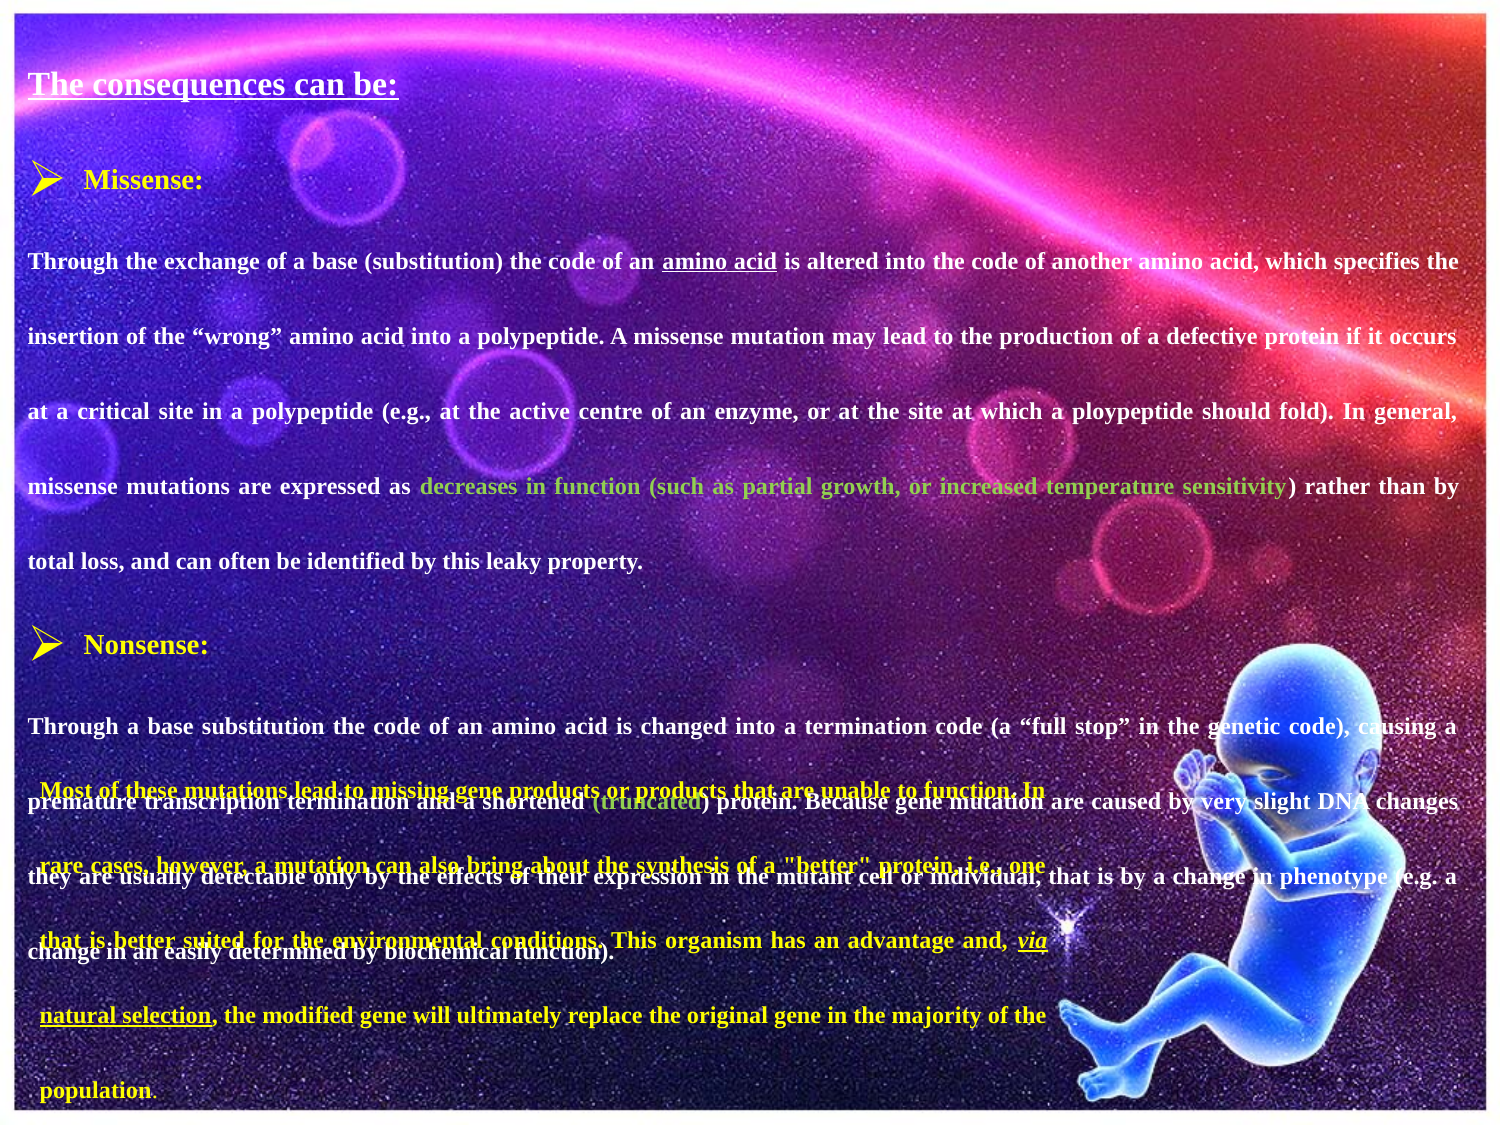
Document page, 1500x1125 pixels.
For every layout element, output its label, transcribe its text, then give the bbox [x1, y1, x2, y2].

list The consequences can be: Missense: Through the exchange of a base (substitution) the code of an amino acid is altered into the code of another amino acid, which specifies the insertion of the “wrong” amino acid into a polypeptide. A missense mutation may lead to the production of a defective protein if it occurs at a critical site in a polypeptide (e.g., at the active centre of an enzyme, or at the site at which a ploypeptide should fold). In general, missense mutations are expressed as decreases in function (such as partial growth, or increased temperature sensitivity) rather than by total loss, and can often be identified by this leaky property. Nonsense: Through a base substitution the code of an amino acid is changed into a termination code (a “full stop” in the genetic code), causing a premature transcription termination and a shortened (truncated) protein. Because gene mutation are caused by very slight DNA changes they are usually detectable only by the effects of their expression in the mutant cell or individual, that is by a change in phenotype (e.g. a change in an easily determined by biochemical function). [12, 12, 1475, 650]
text_box Most of these mutations lead to missing gene products or products that are unable to function. In rare cases, however, a mutation can also bring about the synthesis of a "better" protein, i.e., one that is better suited for the environmental conditions. This organism has an advantage and, via natural selection, the modified gene will ultimately replace the original gene in the majority of the population. [24, 737, 1063, 1125]
picture [0, 0, 1500, 1125]
